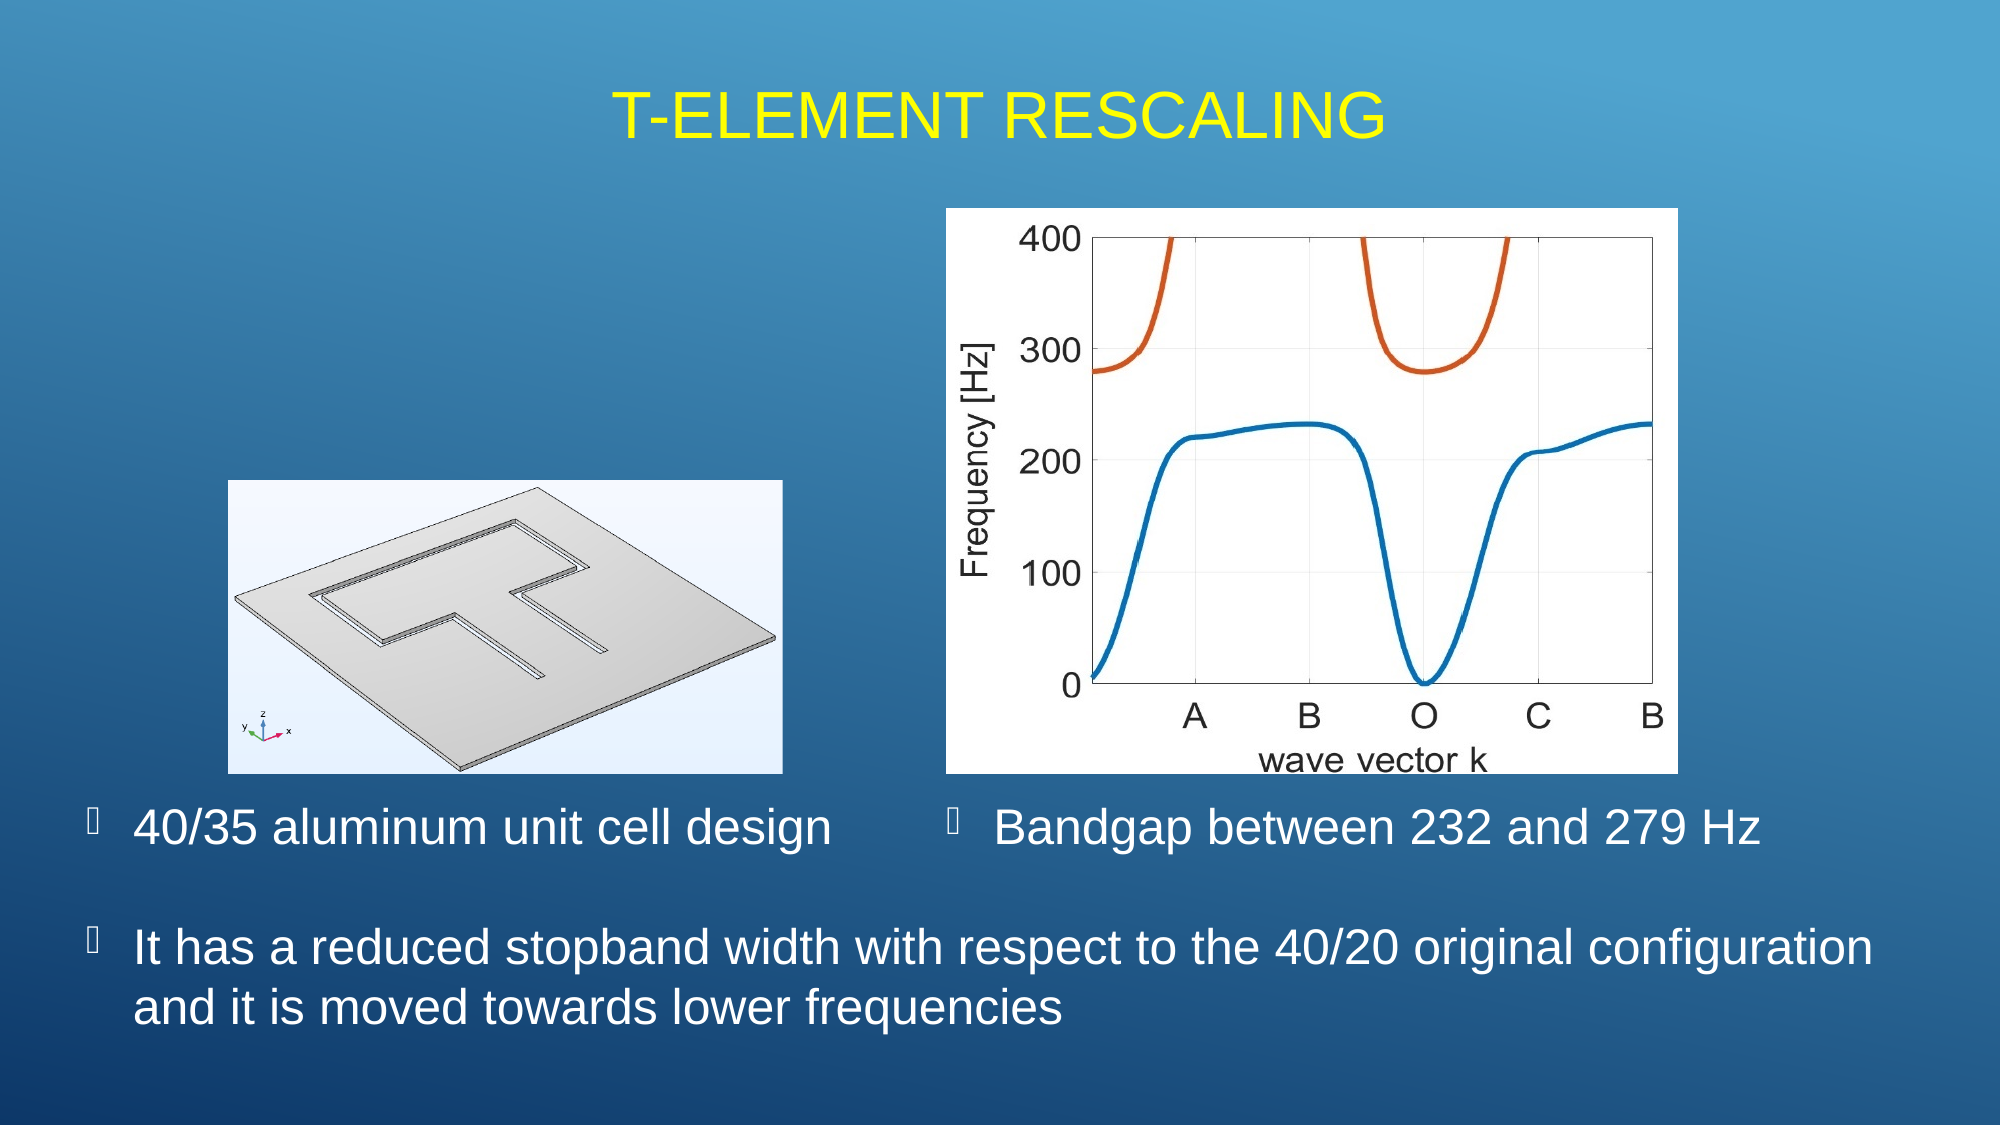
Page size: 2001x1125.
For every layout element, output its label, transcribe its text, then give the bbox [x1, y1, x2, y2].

picture [227, 480, 783, 775]
title T-element rescaling [583, 32, 1417, 192]
text_box It has a reduced stopband width with respect to the 40/20 original configuration and it is moved towards lower frequencies [71, 892, 1900, 1056]
text_box Bandgap between 232 and 279 Hz [931, 777, 1970, 872]
text_box 40/35 aluminum unit cell design [71, 698, 868, 892]
picture [945, 208, 1679, 775]
